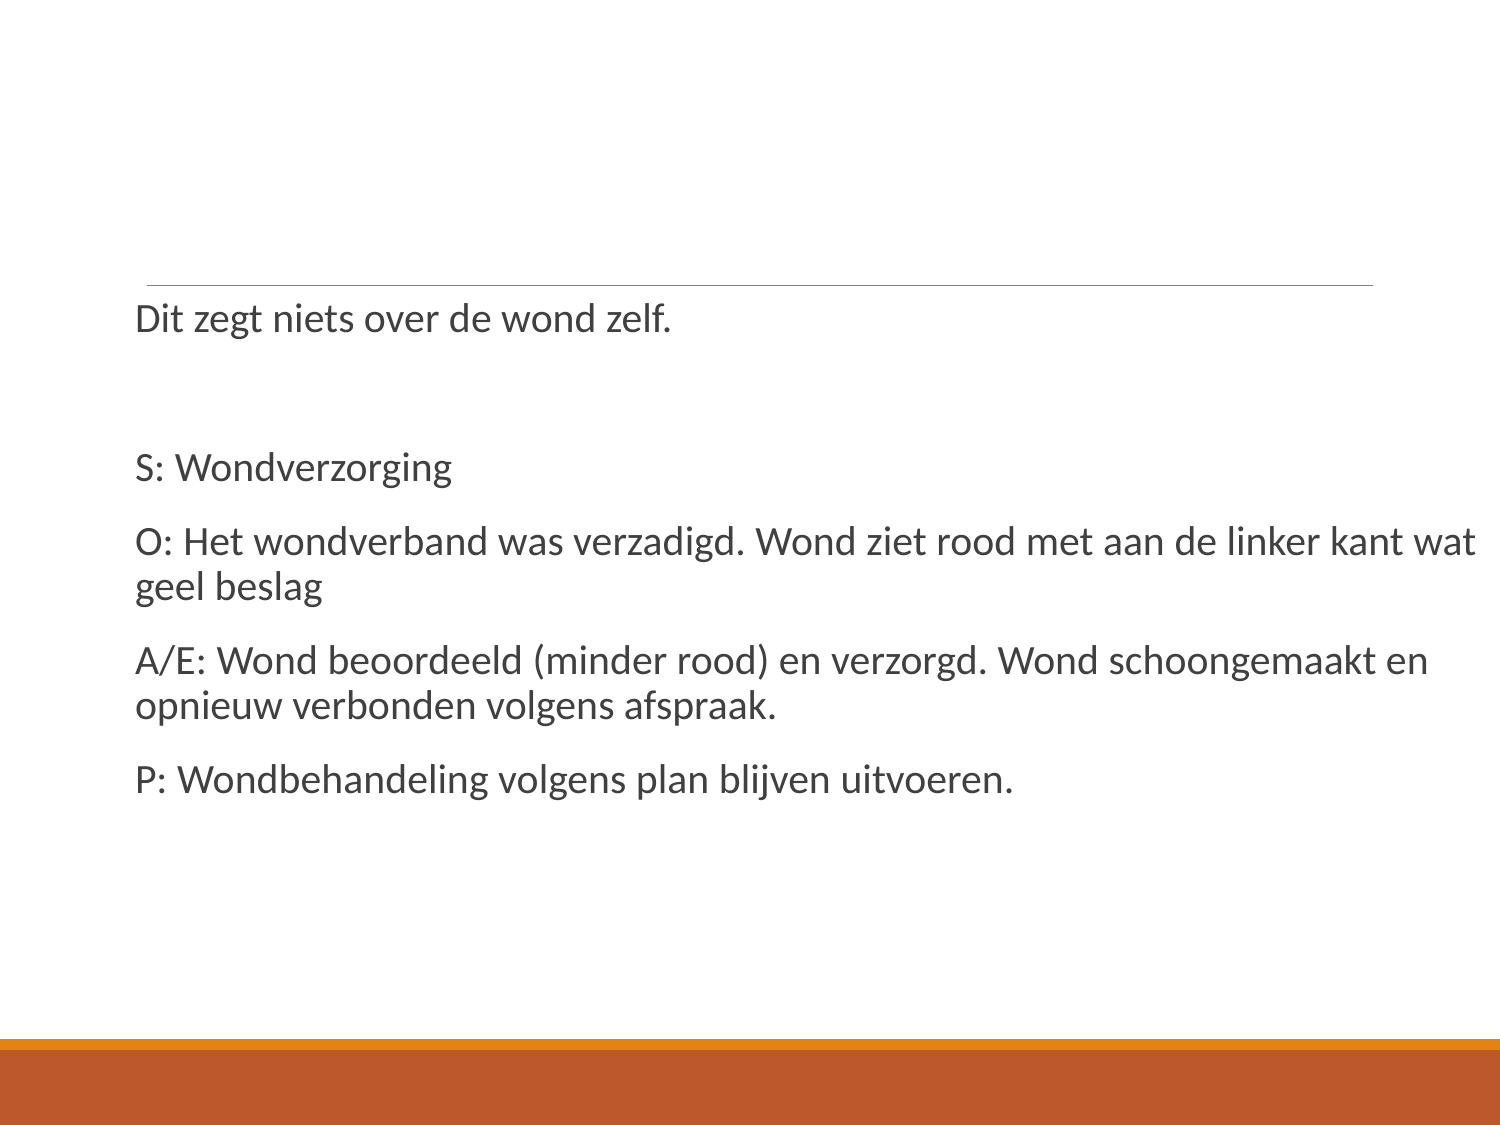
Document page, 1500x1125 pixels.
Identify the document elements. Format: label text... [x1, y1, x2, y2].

list Dit zegt niets over de wond zelf. S: Wondverzorging O: Het wondverband was verzadigd. Wond ziet rood met aan de linker kant wat geel beslag A/E: Wond beoordeeld (minder rood) en verzorgd. Wond schoongemaakt en opnieuw verbonden volgens afspraak. P: Wondbehandeling volgens plan blijven uitvoeren. [135, 289, 1485, 1125]
